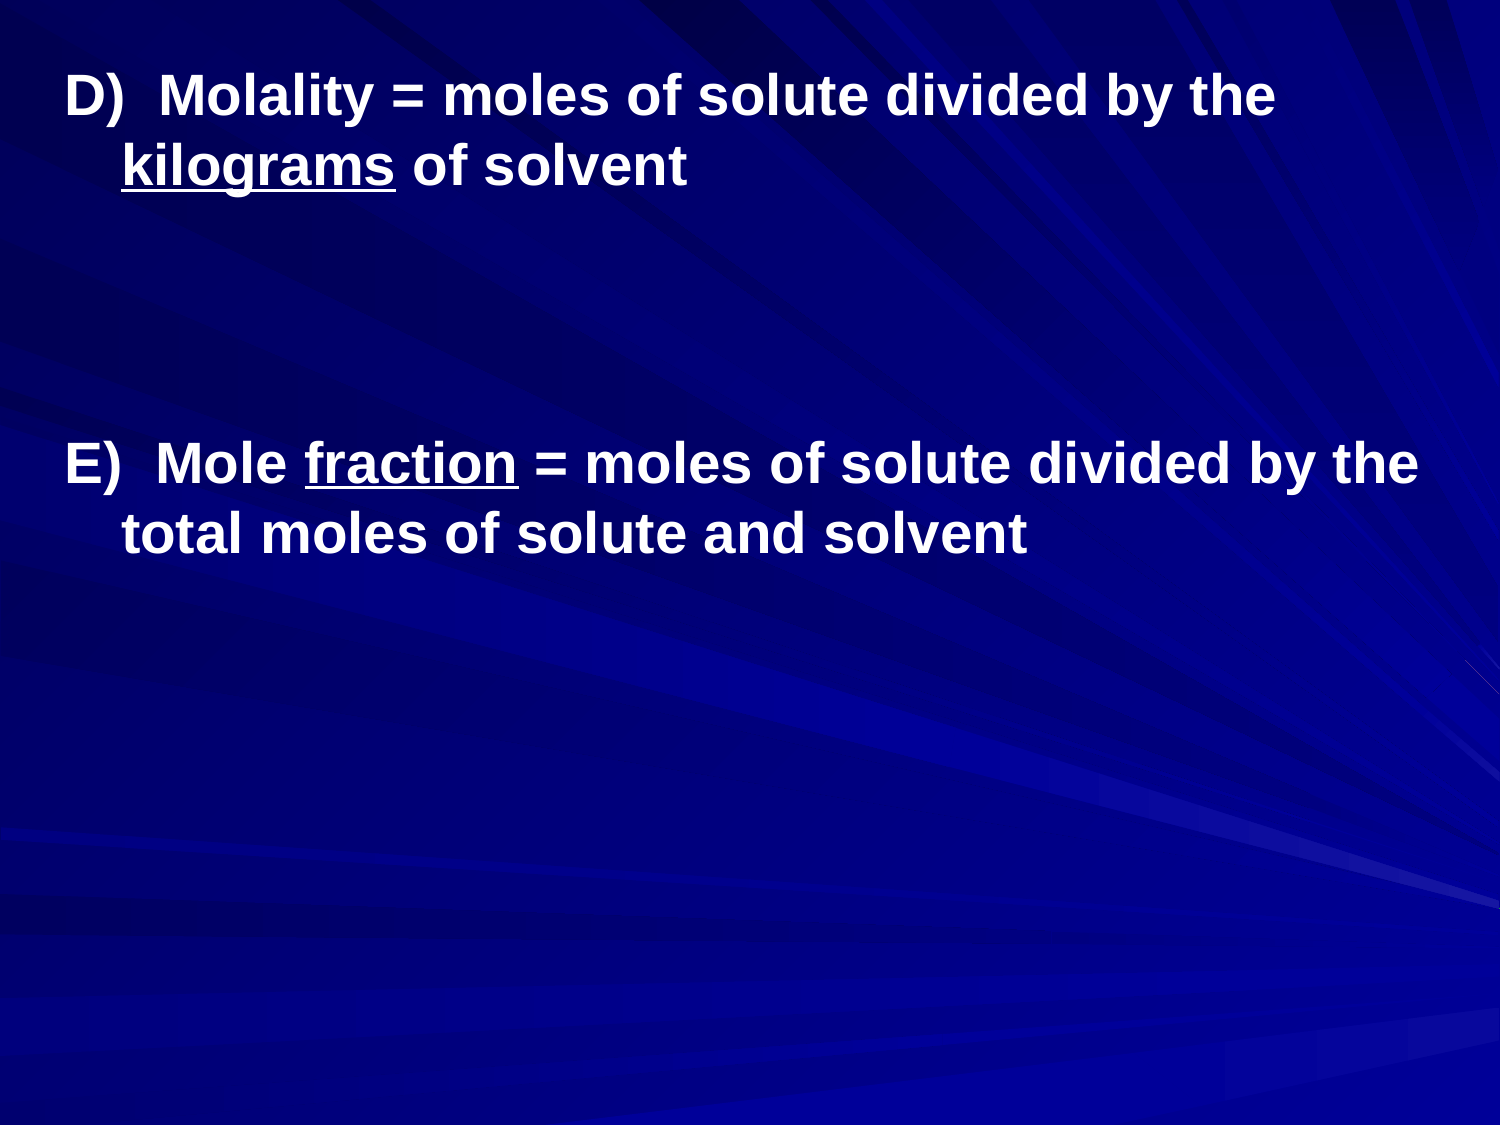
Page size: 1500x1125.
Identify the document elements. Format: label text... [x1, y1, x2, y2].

text_box Molality = moles of solute divided by the kilograms of solvent E) Mole fraction = moles of solute divided by the total moles of solute and solvent [49, 50, 1463, 672]
